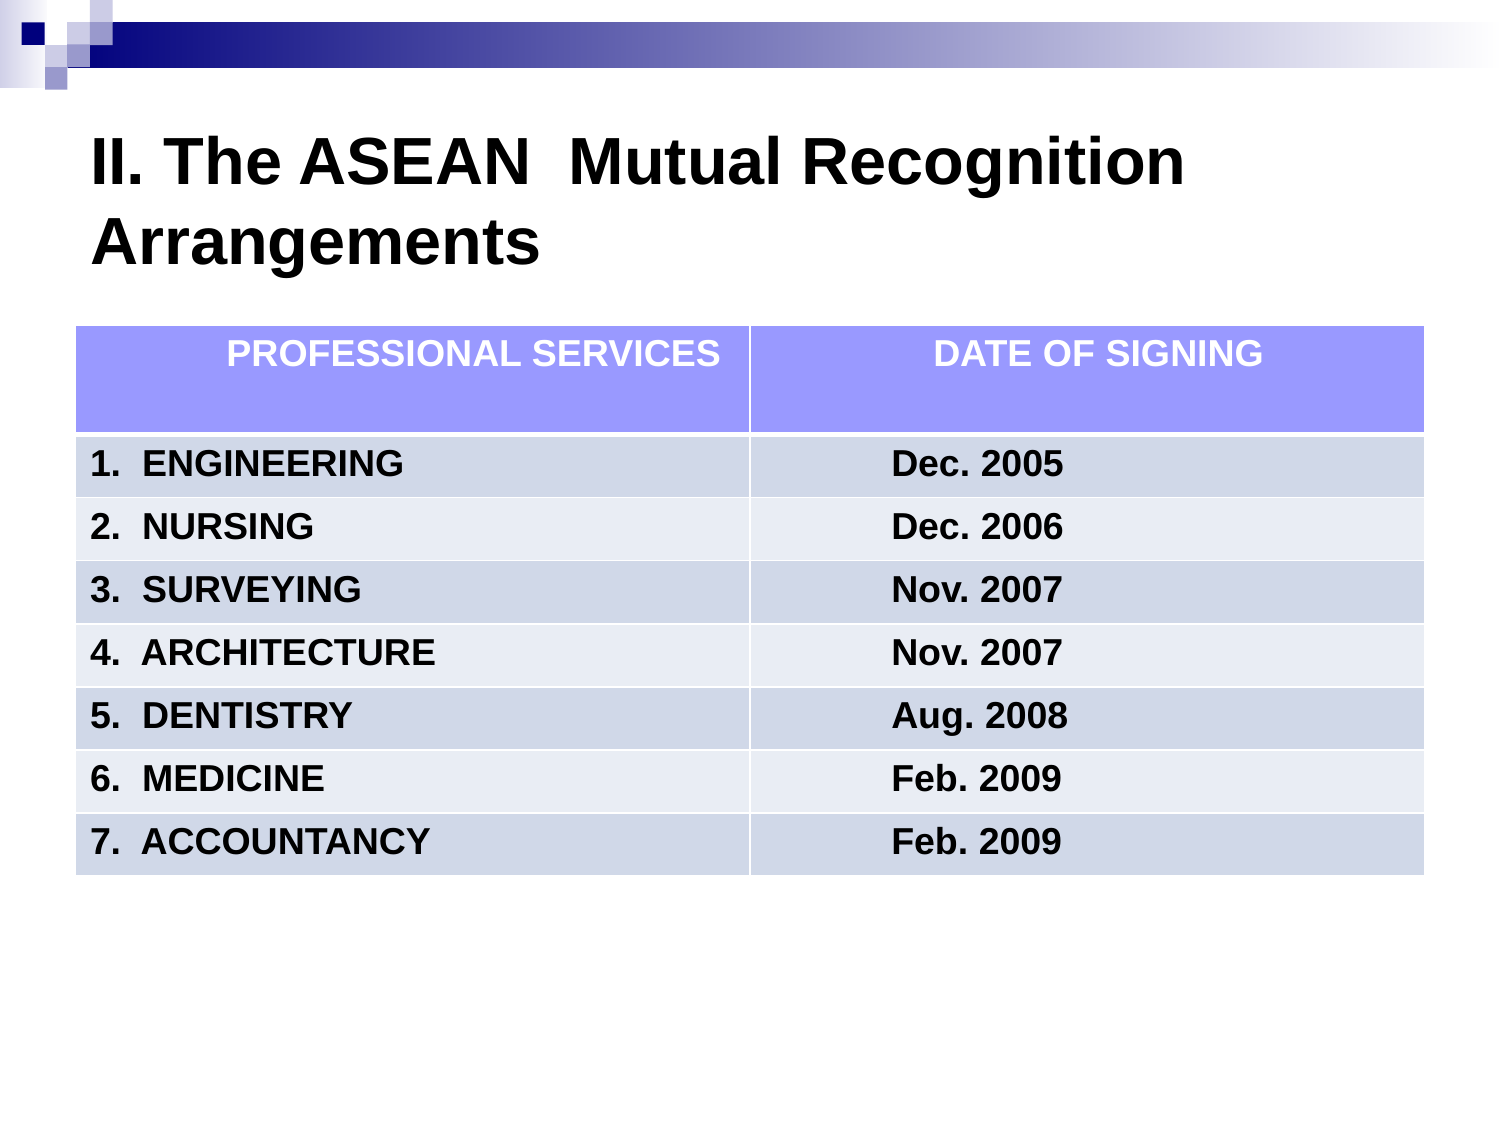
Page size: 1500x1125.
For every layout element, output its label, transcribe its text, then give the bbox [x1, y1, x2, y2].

table_cell 4. ARCHITECTURE [76, 625, 749, 686]
table_header DATE OF SIGNING [751, 326, 1424, 432]
table_cell 5. DENTISTRY [76, 688, 749, 749]
table_cell 6. MEDICINE [76, 751, 749, 812]
table_cell Feb. 2009 [751, 814, 1424, 875]
title II. The ASEAN Mutual Recognition Arrangements [74, 95, 1426, 301]
table_cell 2. NURSING [76, 498, 749, 560]
table_header PROFESSIONAL SERVICES [76, 326, 749, 432]
table_cell Nov. 2007 [751, 561, 1424, 623]
table_cell Dec. 2006 [751, 498, 1424, 560]
table_cell Dec. 2005 [751, 437, 1424, 497]
table_cell Feb. 2009 [751, 751, 1424, 812]
table_cell 7. ACCOUNTANCY [76, 814, 749, 875]
table_cell Aug. 2008 [751, 688, 1424, 749]
table_cell Nov. 2007 [751, 625, 1424, 686]
table_cell 3. SURVEYING [76, 561, 749, 623]
table_cell 1. ENGINEERING [76, 437, 749, 497]
